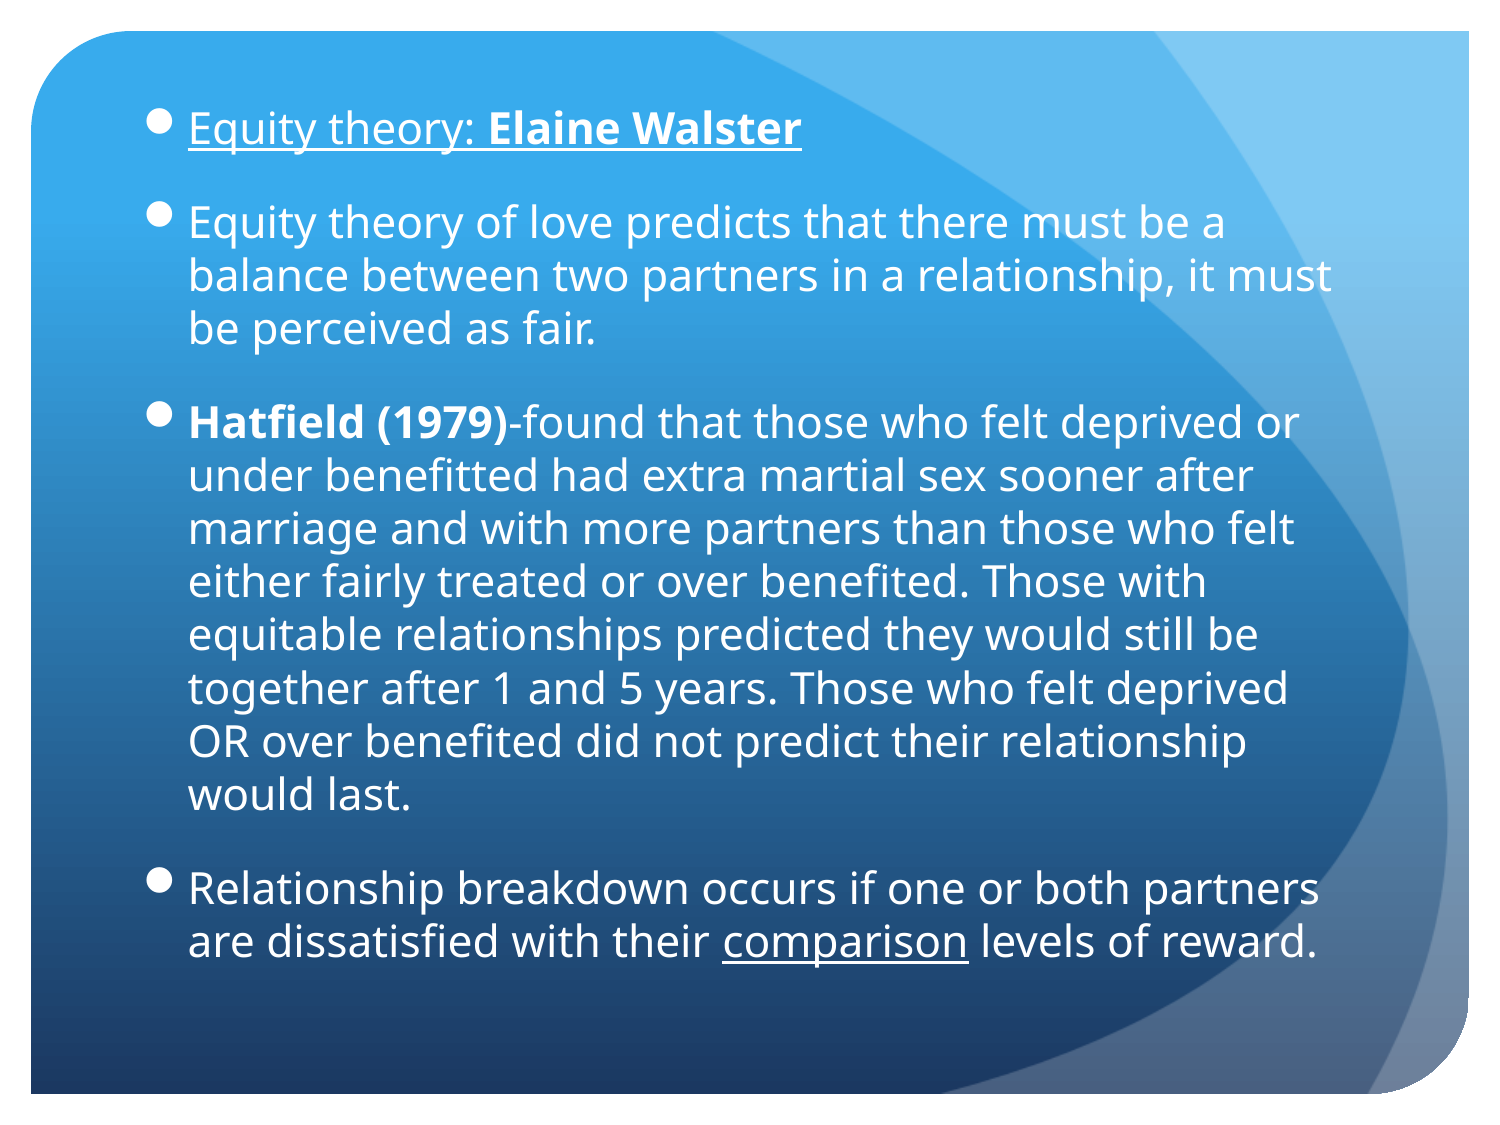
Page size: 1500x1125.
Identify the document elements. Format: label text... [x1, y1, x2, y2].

list Equity theory: Elaine Walster Equity theory of love predicts that there must be a balance between two partners in a relationship, it must be perceived as fair. Hatfield (1979)-found that those who felt deprived or under benefitted had extra martial sex sooner after marriage and with more partners than those who felt either fairly treated or over benefited. Those with equitable relationships predicted they would still be together after 1 and 5 years. Those who felt deprived OR over benefited did not predict their relationship would last. Relationship breakdown occurs if one or both partners are dissatisfied with their comparison levels of reward. [127, 92, 1372, 991]
picture [24, 30, 1473, 1094]
